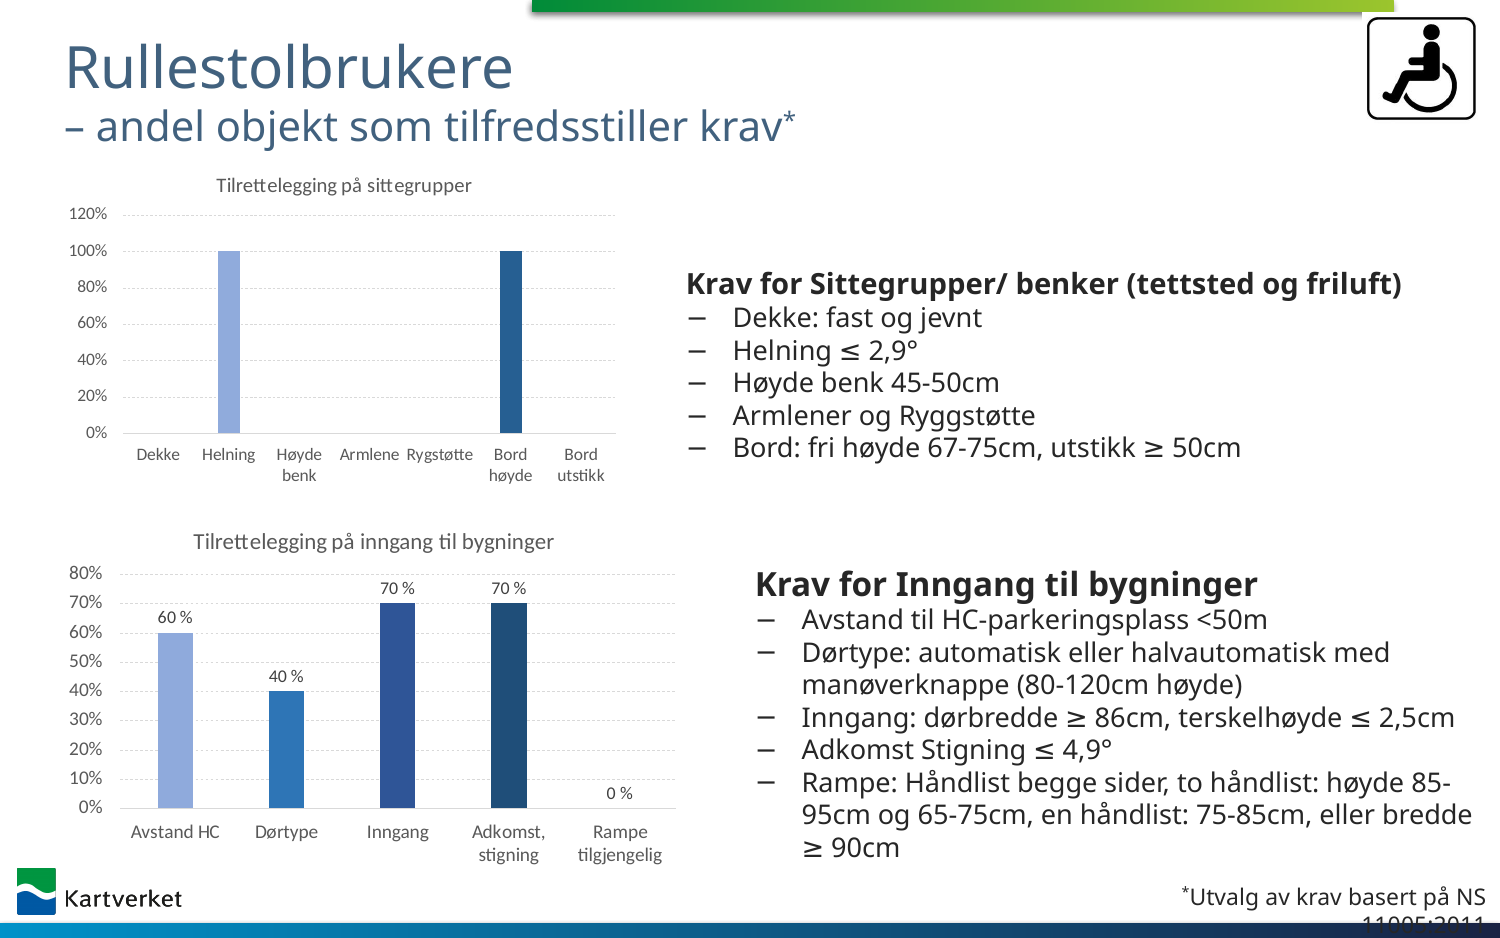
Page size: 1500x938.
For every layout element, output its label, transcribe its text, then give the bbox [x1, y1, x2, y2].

picture [1362, 12, 1481, 126]
picture [62, 520, 687, 874]
text_box Krav for Sittegrupper/ benker (tettsted og friluft) Dekke: fast og jevnt Helning ≤ 2,9° Høyde benk 45-50cm Armlener og Ryggstøtte Bord: fri høyde 67-75cm, utstikk ≥ 50cm [670, 258, 1418, 471]
text_box *Utvalg av krav basert på NS 11005:2011 [1068, 873, 1500, 938]
picture [62, 166, 626, 492]
text_box Rullestolbrukere – andel objekt som tilfredsstiller krav* [49, 25, 1431, 158]
text_box Krav for Inngang til bygninger Avstand til HC-parkeringsplass <50m Dørtype: automatisk eller halvautomatisk med manøverknappe (80-120cm høyde) Inngang: dørbredde ≥ 86cm, terskelhøyde ≤ 2,5cm Adkomst Stigning ≤ 4,9° Rampe: Håndlist begge sider, to håndlist: høyde 85-95cm og 65-75cm, en håndlist: 75-85cm, eller bredde ≥ 90cm [740, 555, 1491, 870]
